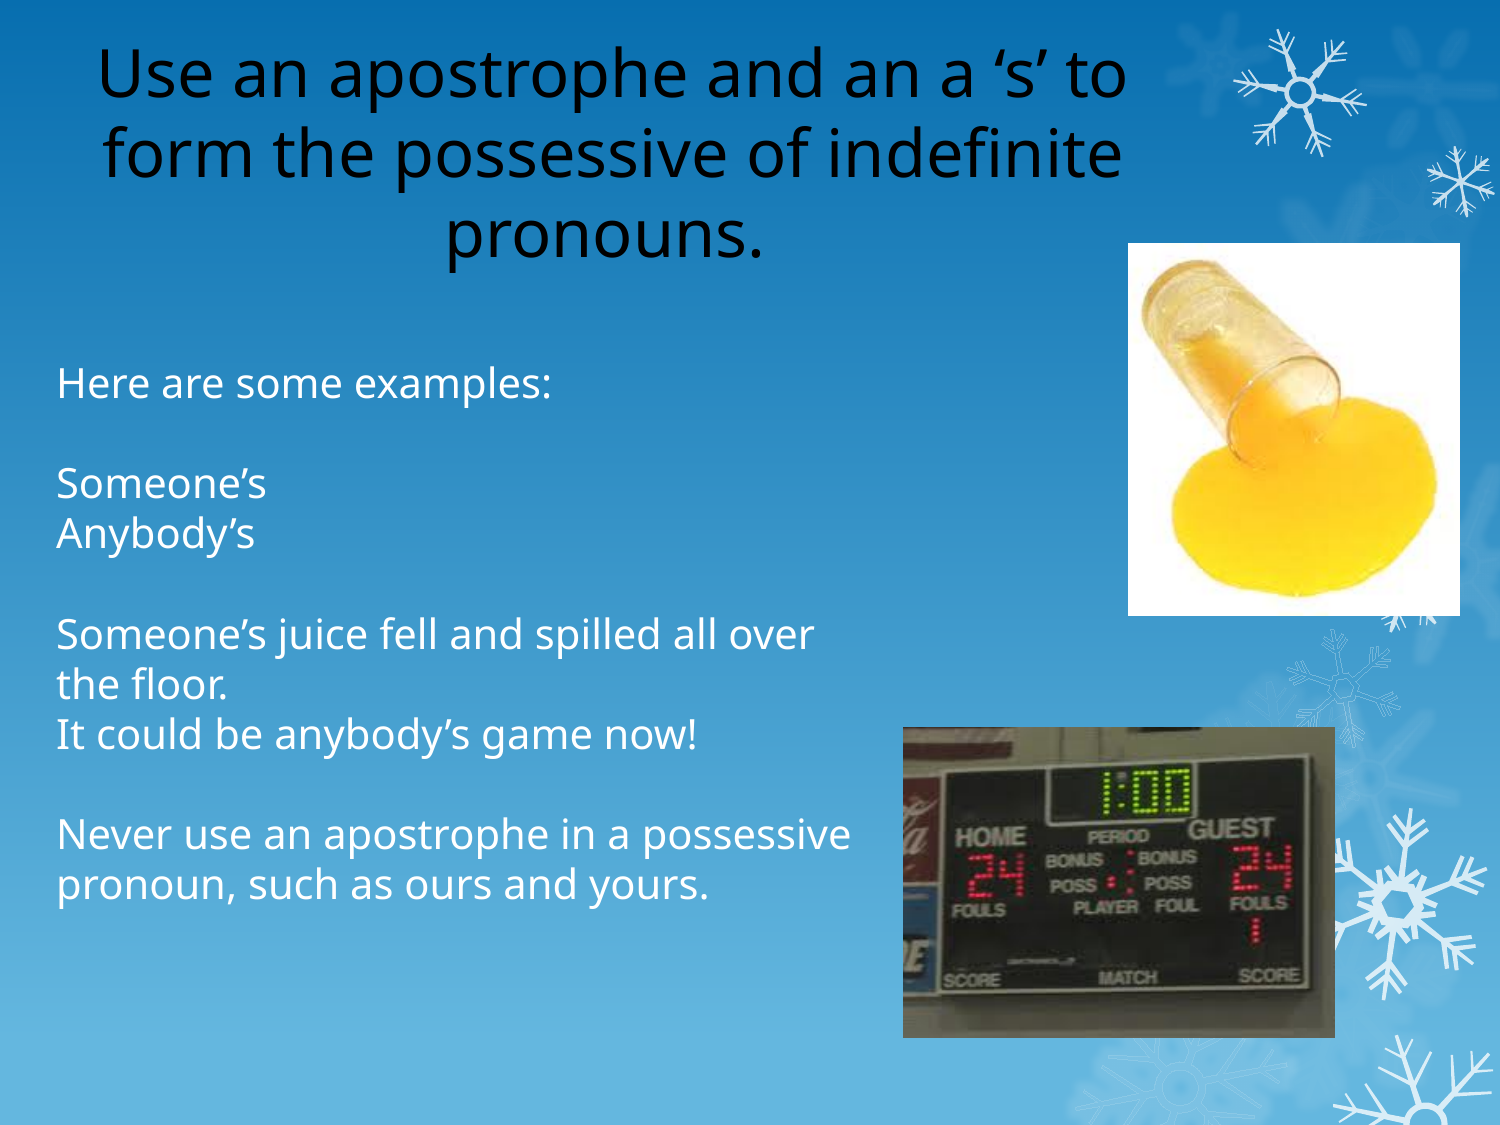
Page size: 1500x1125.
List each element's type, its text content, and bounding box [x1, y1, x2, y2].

picture [1127, 242, 1460, 616]
text_box Here are some examples: Someone’s Anybody’s Someone’s juice fell and spilled all over the floor. It could be anybody’s game now! Never use an apostrophe in a possessive pronoun, such as ours and yours. [41, 349, 904, 960]
title Use an apostrophe and an a ‘s’ to form the possessive of indefinite pronouns. [29, 30, 1199, 270]
picture [902, 727, 1336, 1038]
